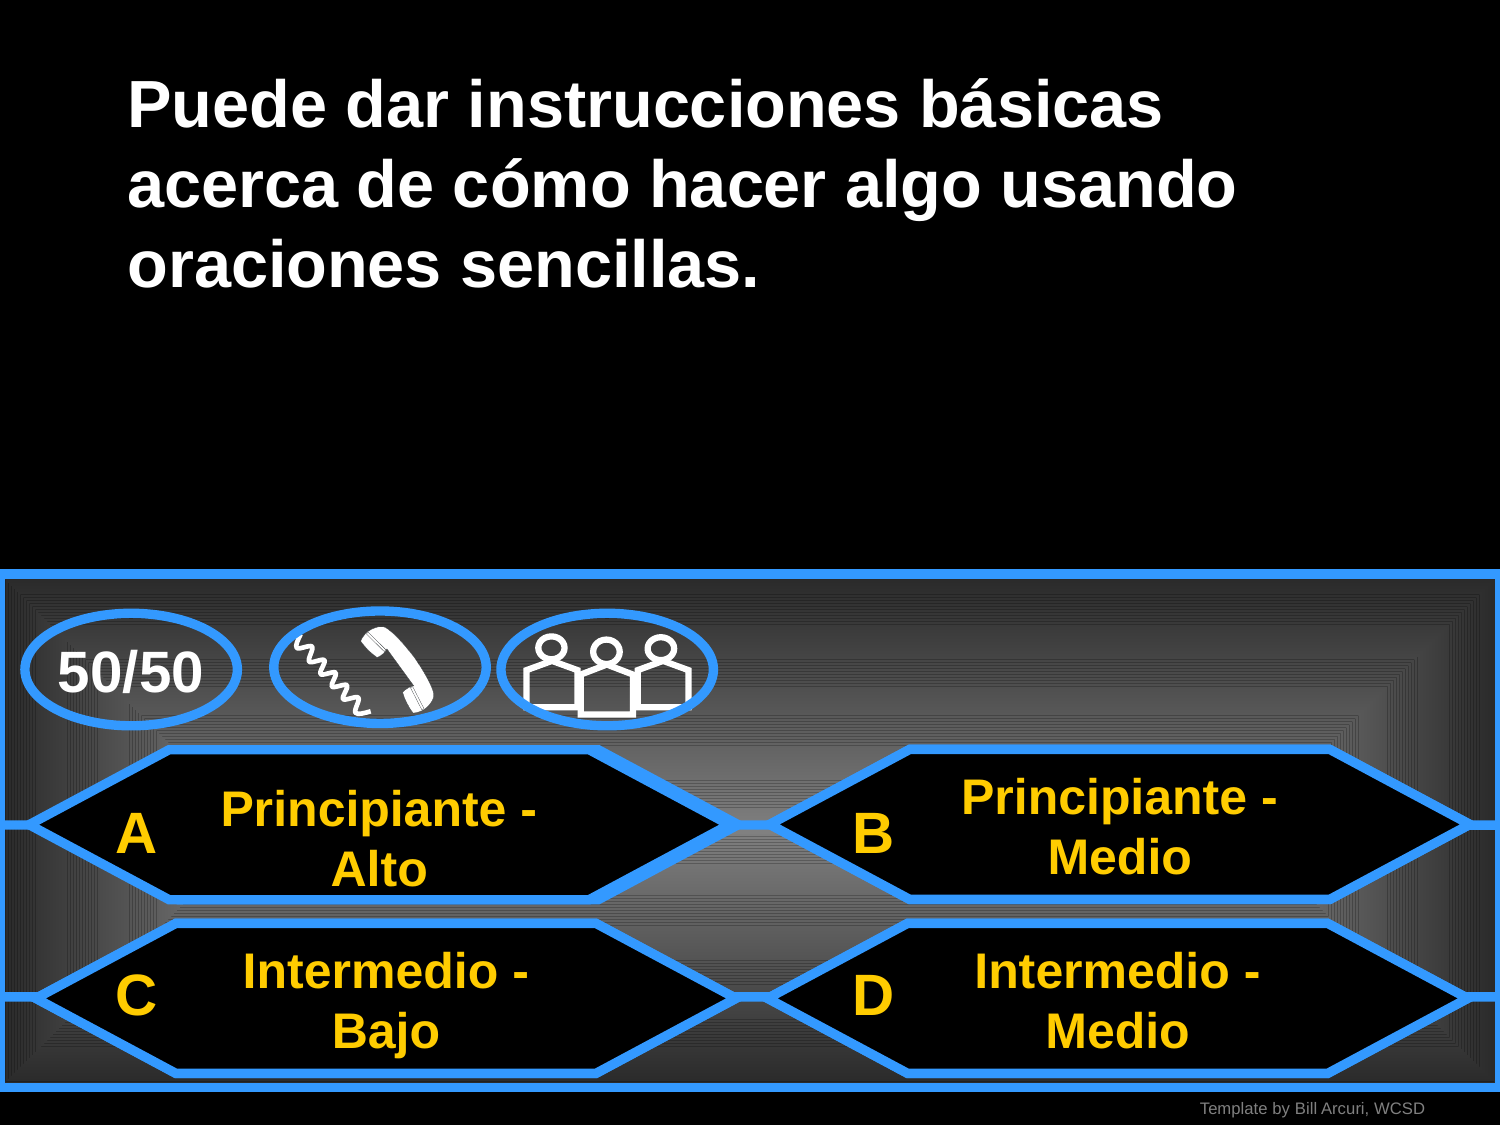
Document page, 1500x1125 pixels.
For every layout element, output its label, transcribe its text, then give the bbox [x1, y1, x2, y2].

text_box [526, 636, 689, 715]
slide_number Template by Bill Arcuri, WCSD [1052, 1096, 1441, 1125]
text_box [0, 573, 1500, 1088]
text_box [324, 624, 435, 730]
title Puede dar instrucciones básicas acerca de cómo hacer algo usando oraciones sencillas. [112, 87, 1388, 276]
